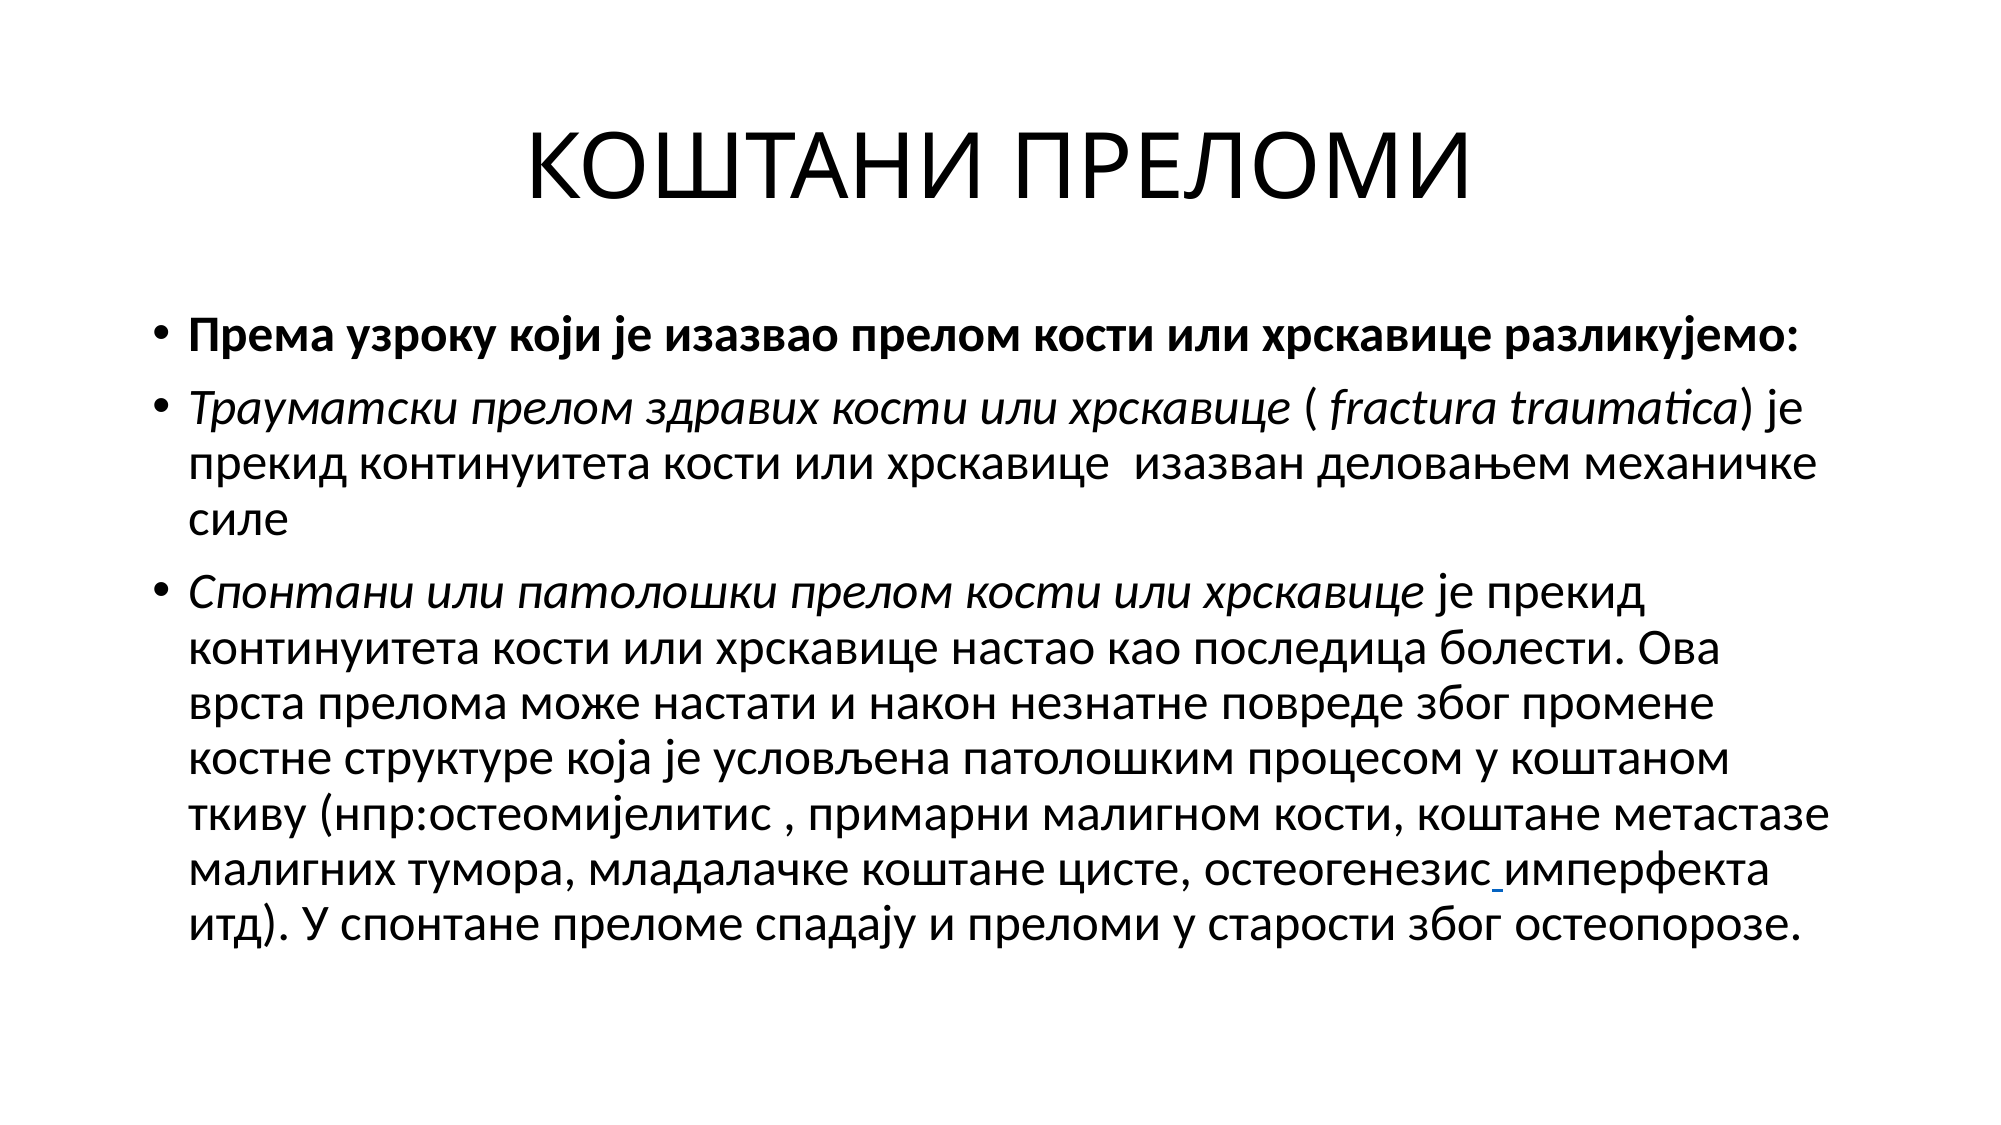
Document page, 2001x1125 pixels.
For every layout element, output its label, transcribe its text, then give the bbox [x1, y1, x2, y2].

title КОШТАНИ ПРЕЛОМИ [137, 59, 1863, 278]
list Према узроку који је изазвао прелом кости или хрскавице разликујемо: Трауматски прелом здравих кости или хрскавице ( fractura traumatica) је прекид континуитета кости или хрскавице изазван деловањем механичке силе Спонтани или патолошки прелом кости или хрскавице је прекид континуитета кости или хрскавице настао као последица болести. Ова врста прелома може настати и након незнатне повреде због промене костне структуре која је условљена патолошким процесом у коштаном ткиву (нпр:остеомијелитис , примарни малигном кости, коштане метастазе малигних тумора, младалачке коштане цисте, остеогенезис имперфекта итд). У спонтане преломе спадају и преломи у старости због остеопорозе. [137, 299, 1863, 1014]
